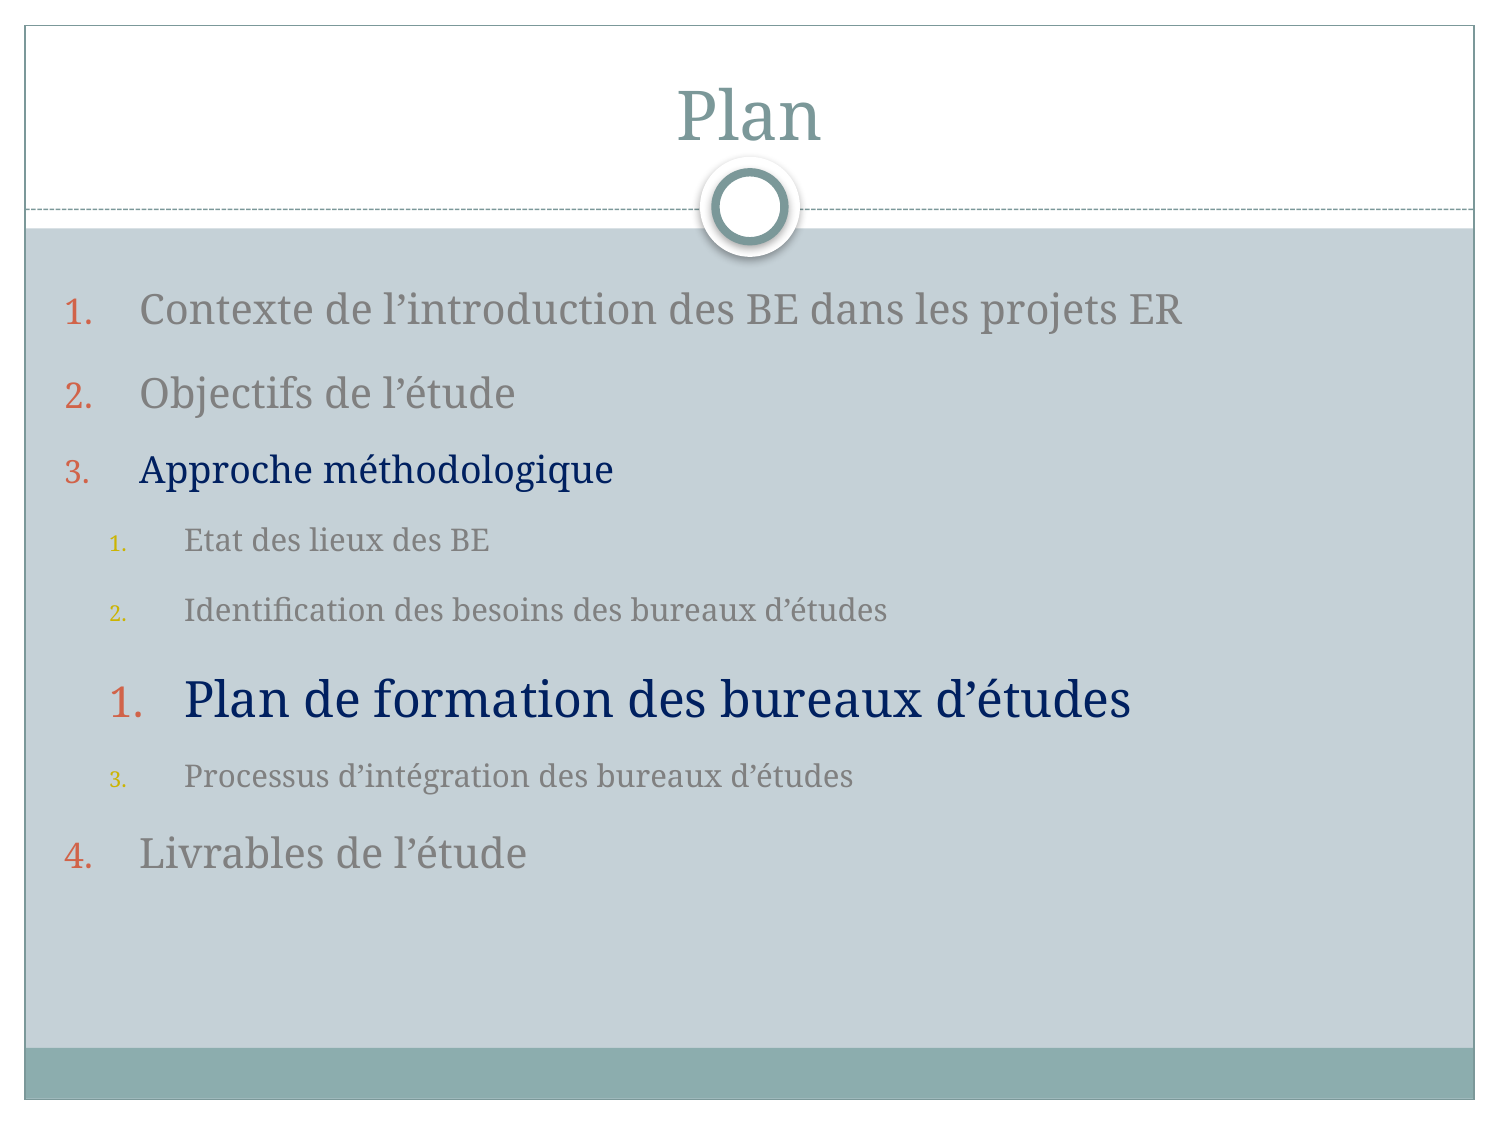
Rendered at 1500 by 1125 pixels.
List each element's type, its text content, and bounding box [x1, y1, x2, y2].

title Plan [49, 37, 1450, 162]
list Contexte de l’introduction des BE dans les projets ER Objectifs de l’étude Approche méthodologique Etat des lieux des BE Identification des besoins des bureaux d’études Plan de formation des bureaux d’études Processus d’intégration des bureaux d’études Livrables de l’étude [49, 250, 1445, 1001]
